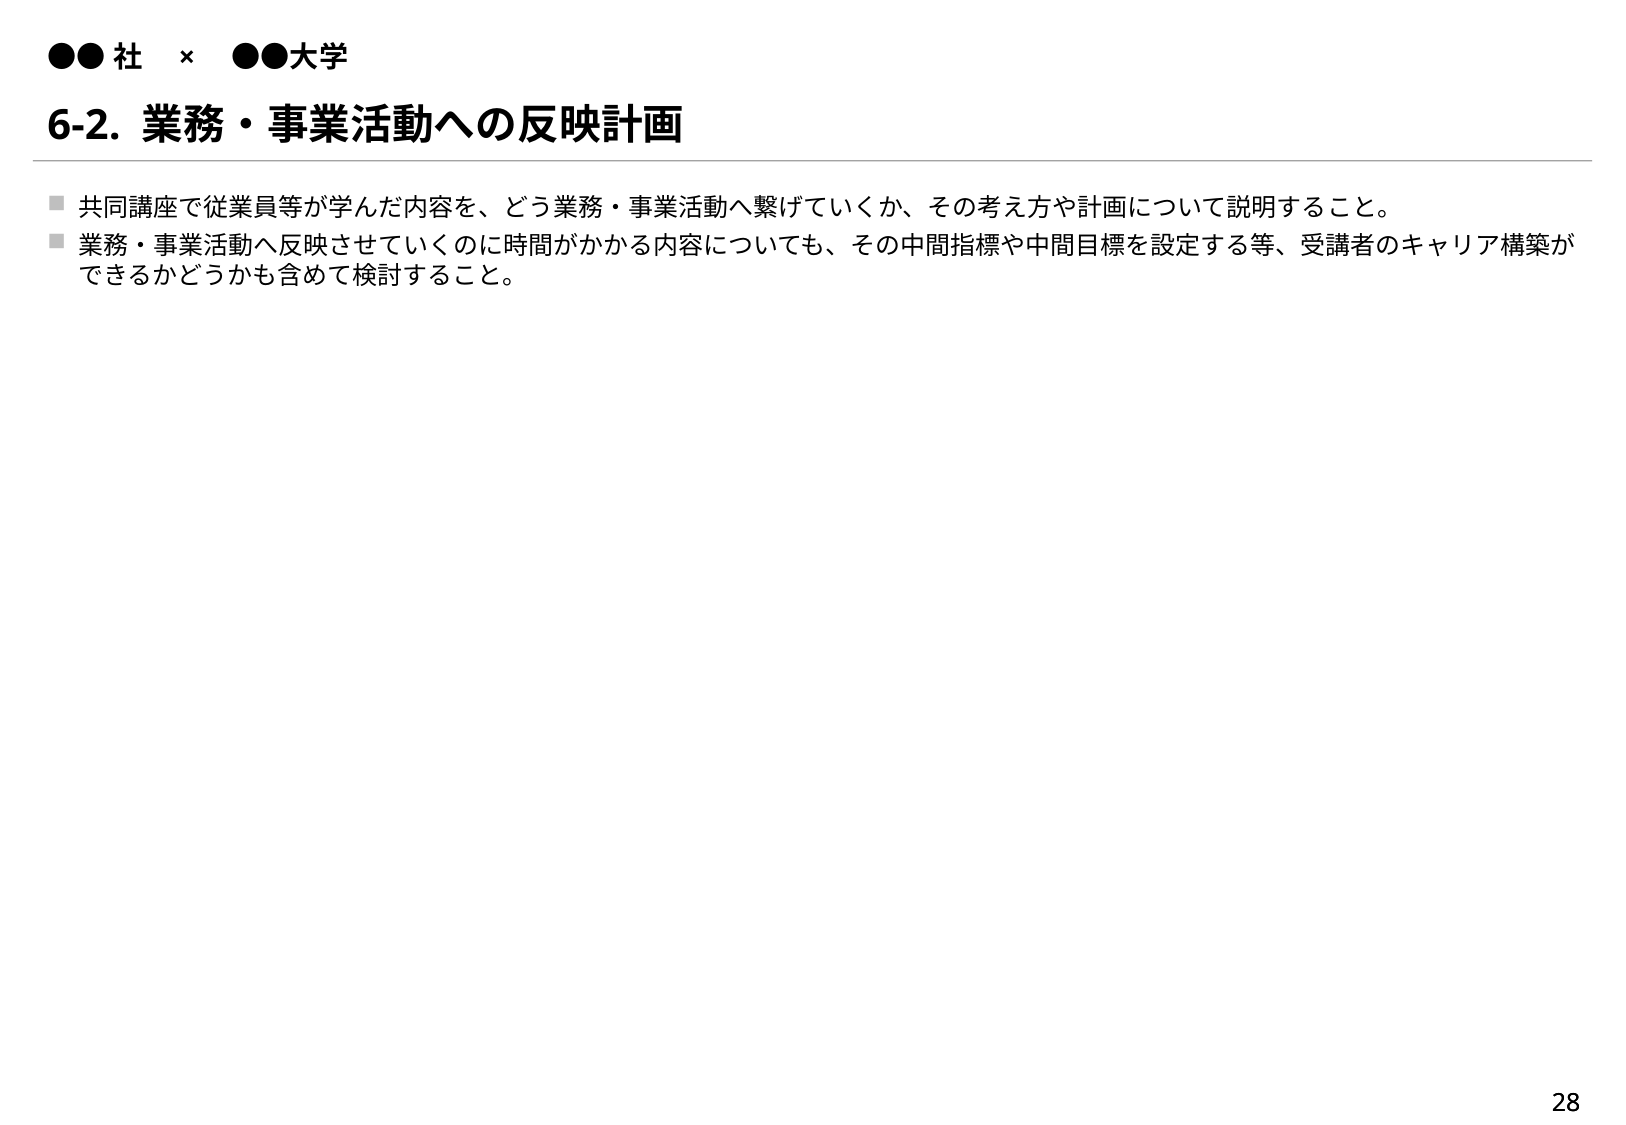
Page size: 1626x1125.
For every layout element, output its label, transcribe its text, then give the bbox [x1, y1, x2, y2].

list 共同講座で従業員等が学んだ内容を、どう業務・事業活動へ繋げていくか、その考え方や計画について説明すること。 業務・事業活動へ反映させていくのに時間がかかる内容についても、その中間指標や中間目標を設定する等、受講者のキャリア構築ができるかどうかも含めて検討すること。 [32, 184, 1593, 837]
title ●●社 × ●●大学 [32, 30, 1593, 89]
list 6-2. 業務・事業活動への反映計画 [32, 89, 1593, 155]
